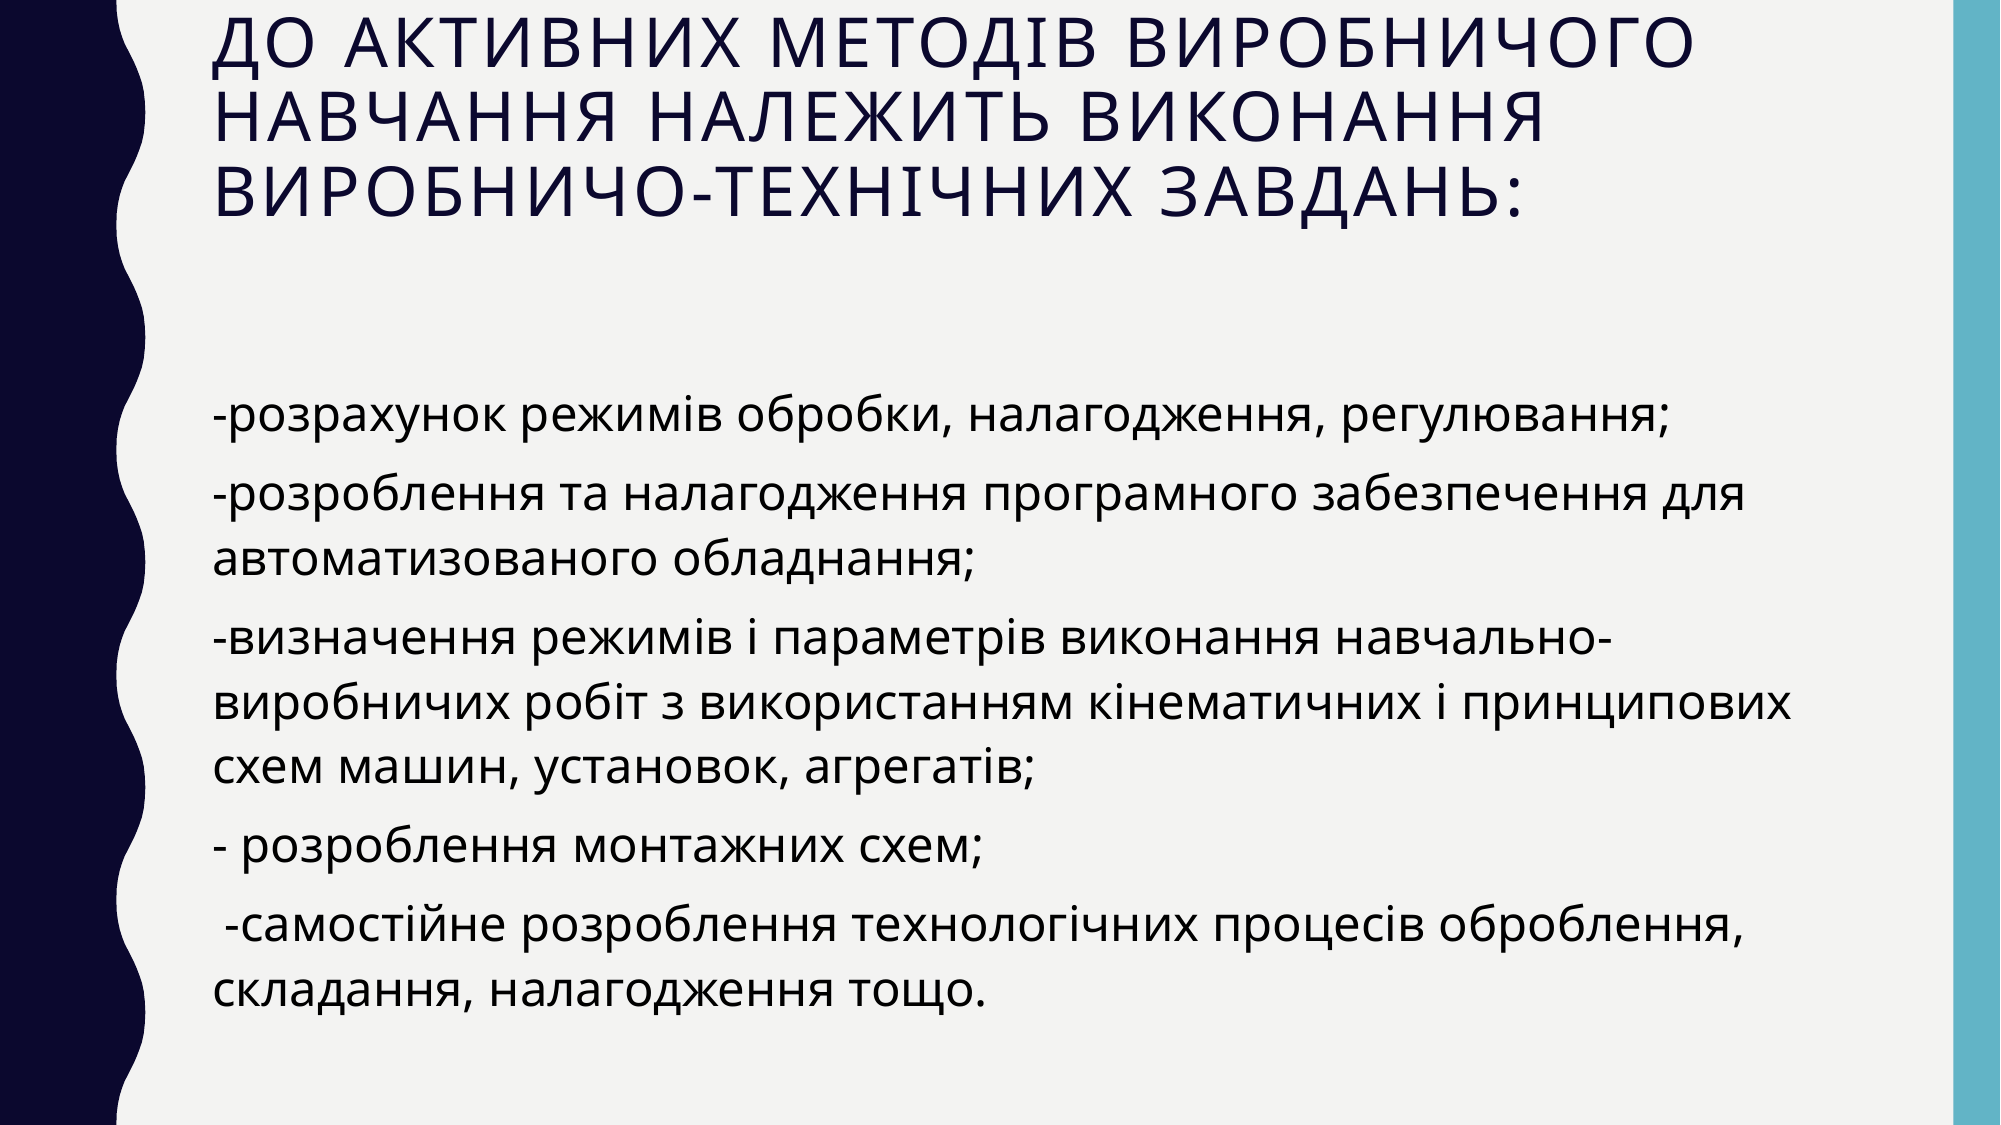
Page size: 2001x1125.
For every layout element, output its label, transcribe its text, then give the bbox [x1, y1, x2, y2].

list -розрахунок режимів обробки, налагодження, регулювання; -розроблення та налагодження програмного забезпечення для автоматизованого обладнання; -визначення режимів і параметрів виконання навчально-виробничих робіт з використанням кінематичних і принципових схем машин, установок, агрегатів; - розроблення монтажних схем; -самостійне розроблення технологічних процесів оброблення, складання, налагодження тощо. [197, 369, 1867, 1029]
title До активних методів виробничого навчання належить виконання виробничо-технічних завдань: [197, 0, 1867, 245]
